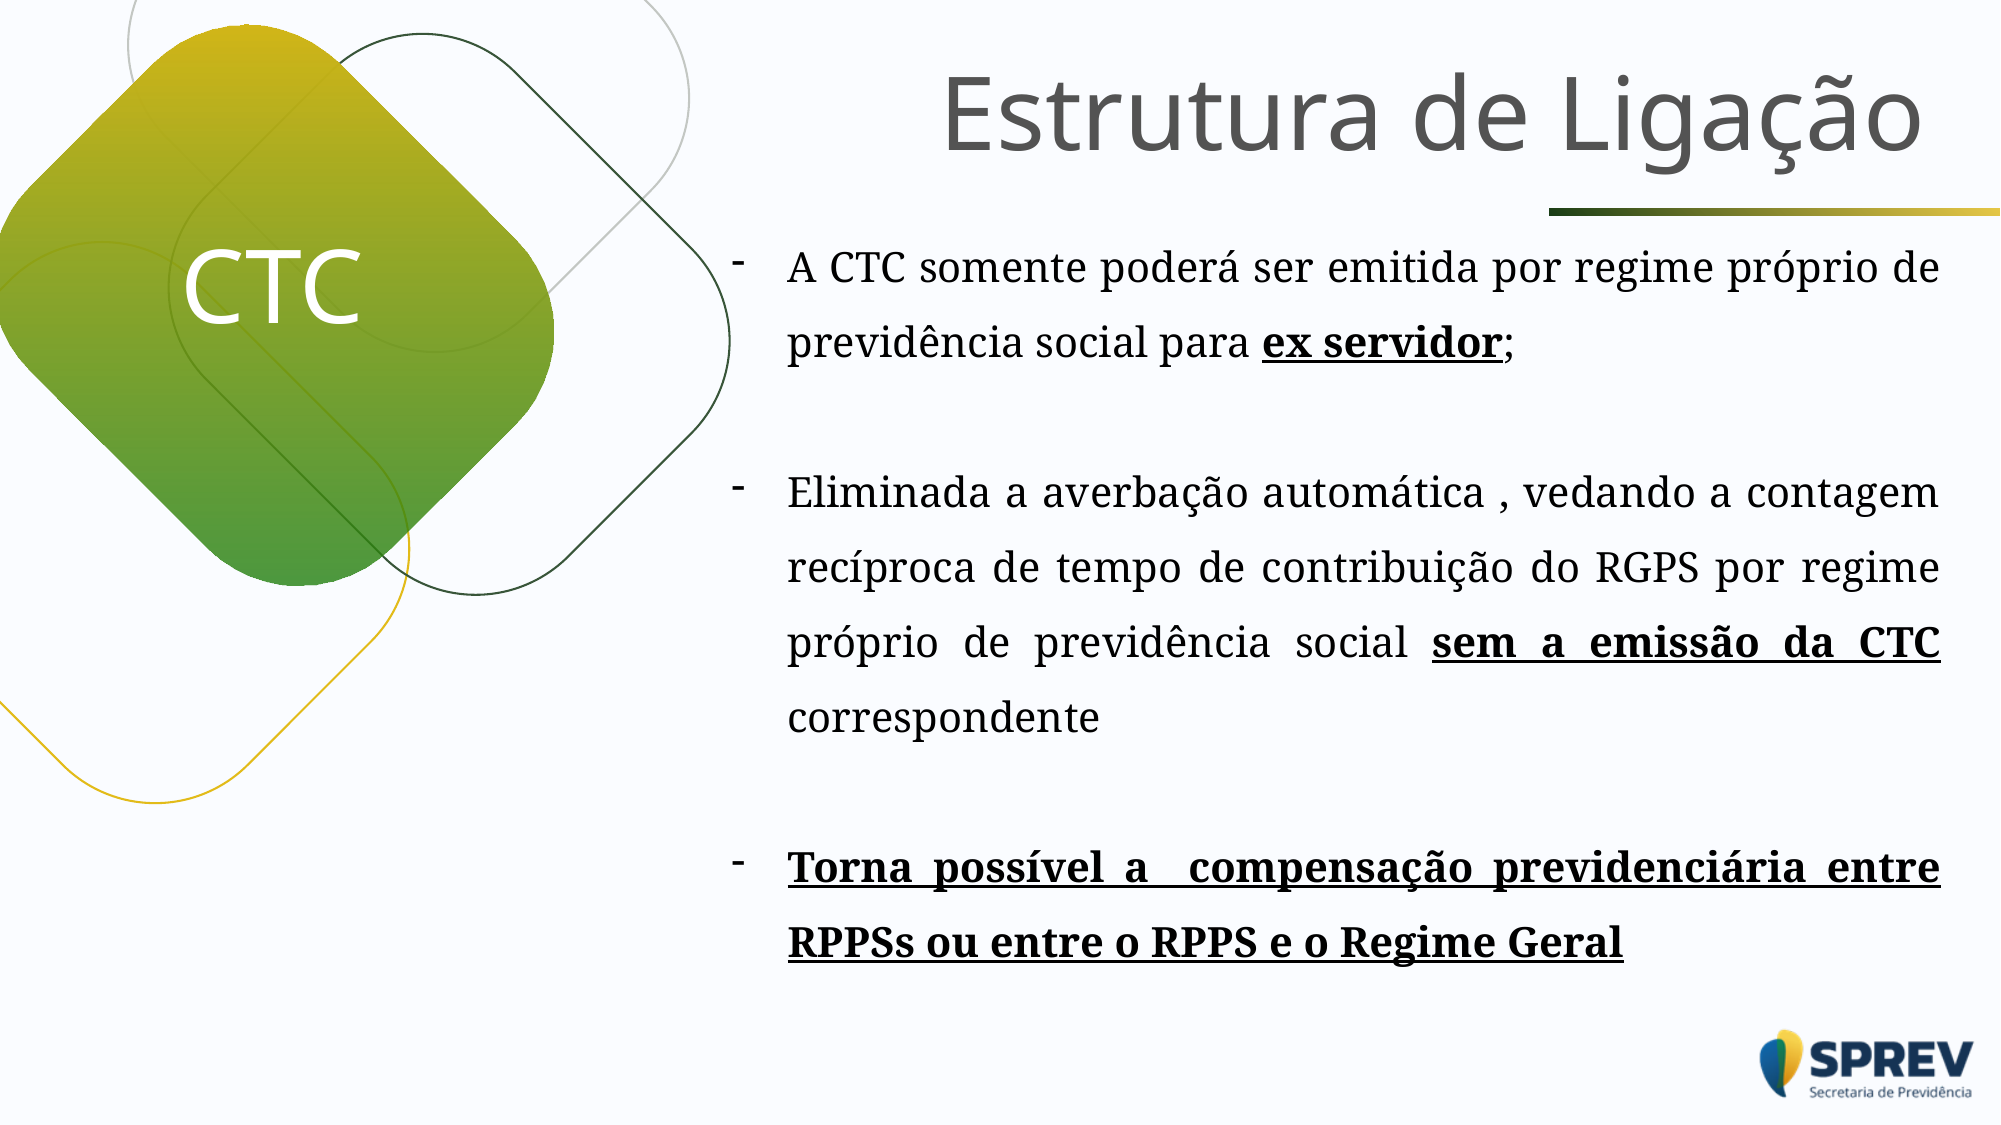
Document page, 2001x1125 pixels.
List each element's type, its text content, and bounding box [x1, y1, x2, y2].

text_box A CTC somente poderá ser emitida por regime próprio de previdência social para ex servidor; Eliminada a averbação automática , vedando a contagem recíproca de tempo de contribuição do RGPS por regime próprio de previdência social sem a emissão da CTC correspondente Torna possível a compensação previdenciária entre RPPSs ou entre o RPPS e o Regime Geral [716, 208, 1956, 1048]
text_box Estrutura de Ligação [939, 48, 1926, 171]
text_box [1956, 208, 2000, 216]
picture [1755, 1025, 1978, 1103]
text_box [0, 0, 705, 741]
